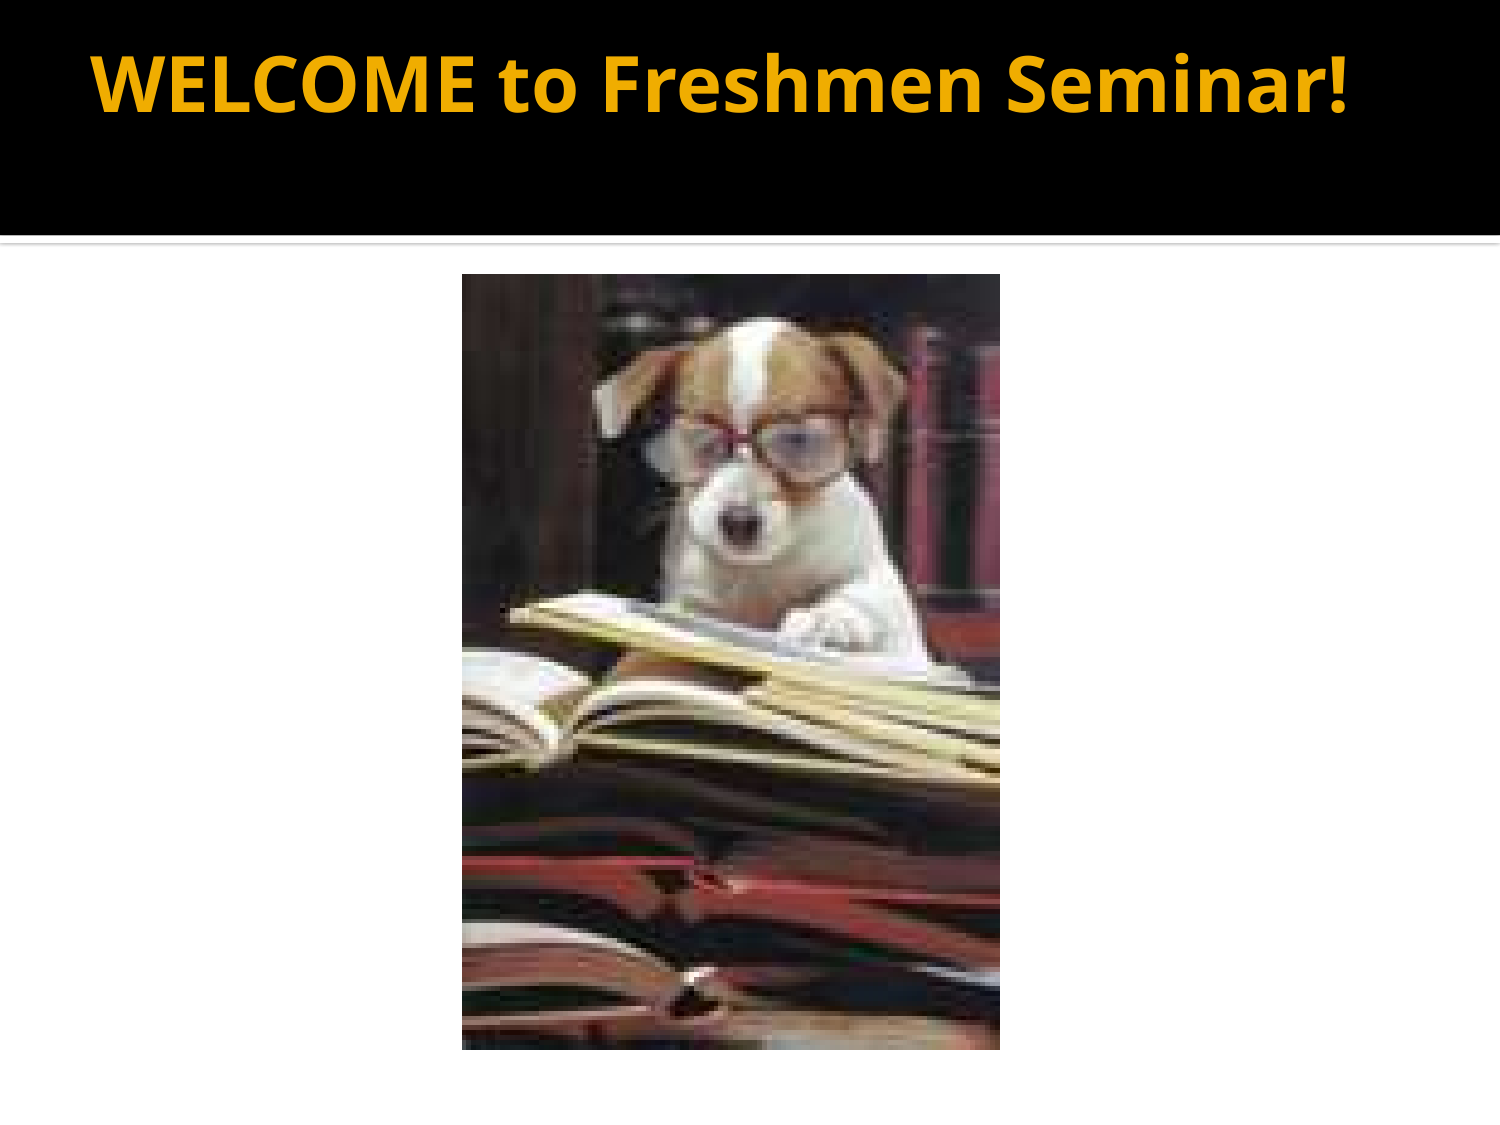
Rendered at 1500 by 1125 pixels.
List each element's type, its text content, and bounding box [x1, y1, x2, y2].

title WELCOME to Freshmen Seminar! [75, 24, 1425, 231]
picture [462, 274, 1000, 1050]
